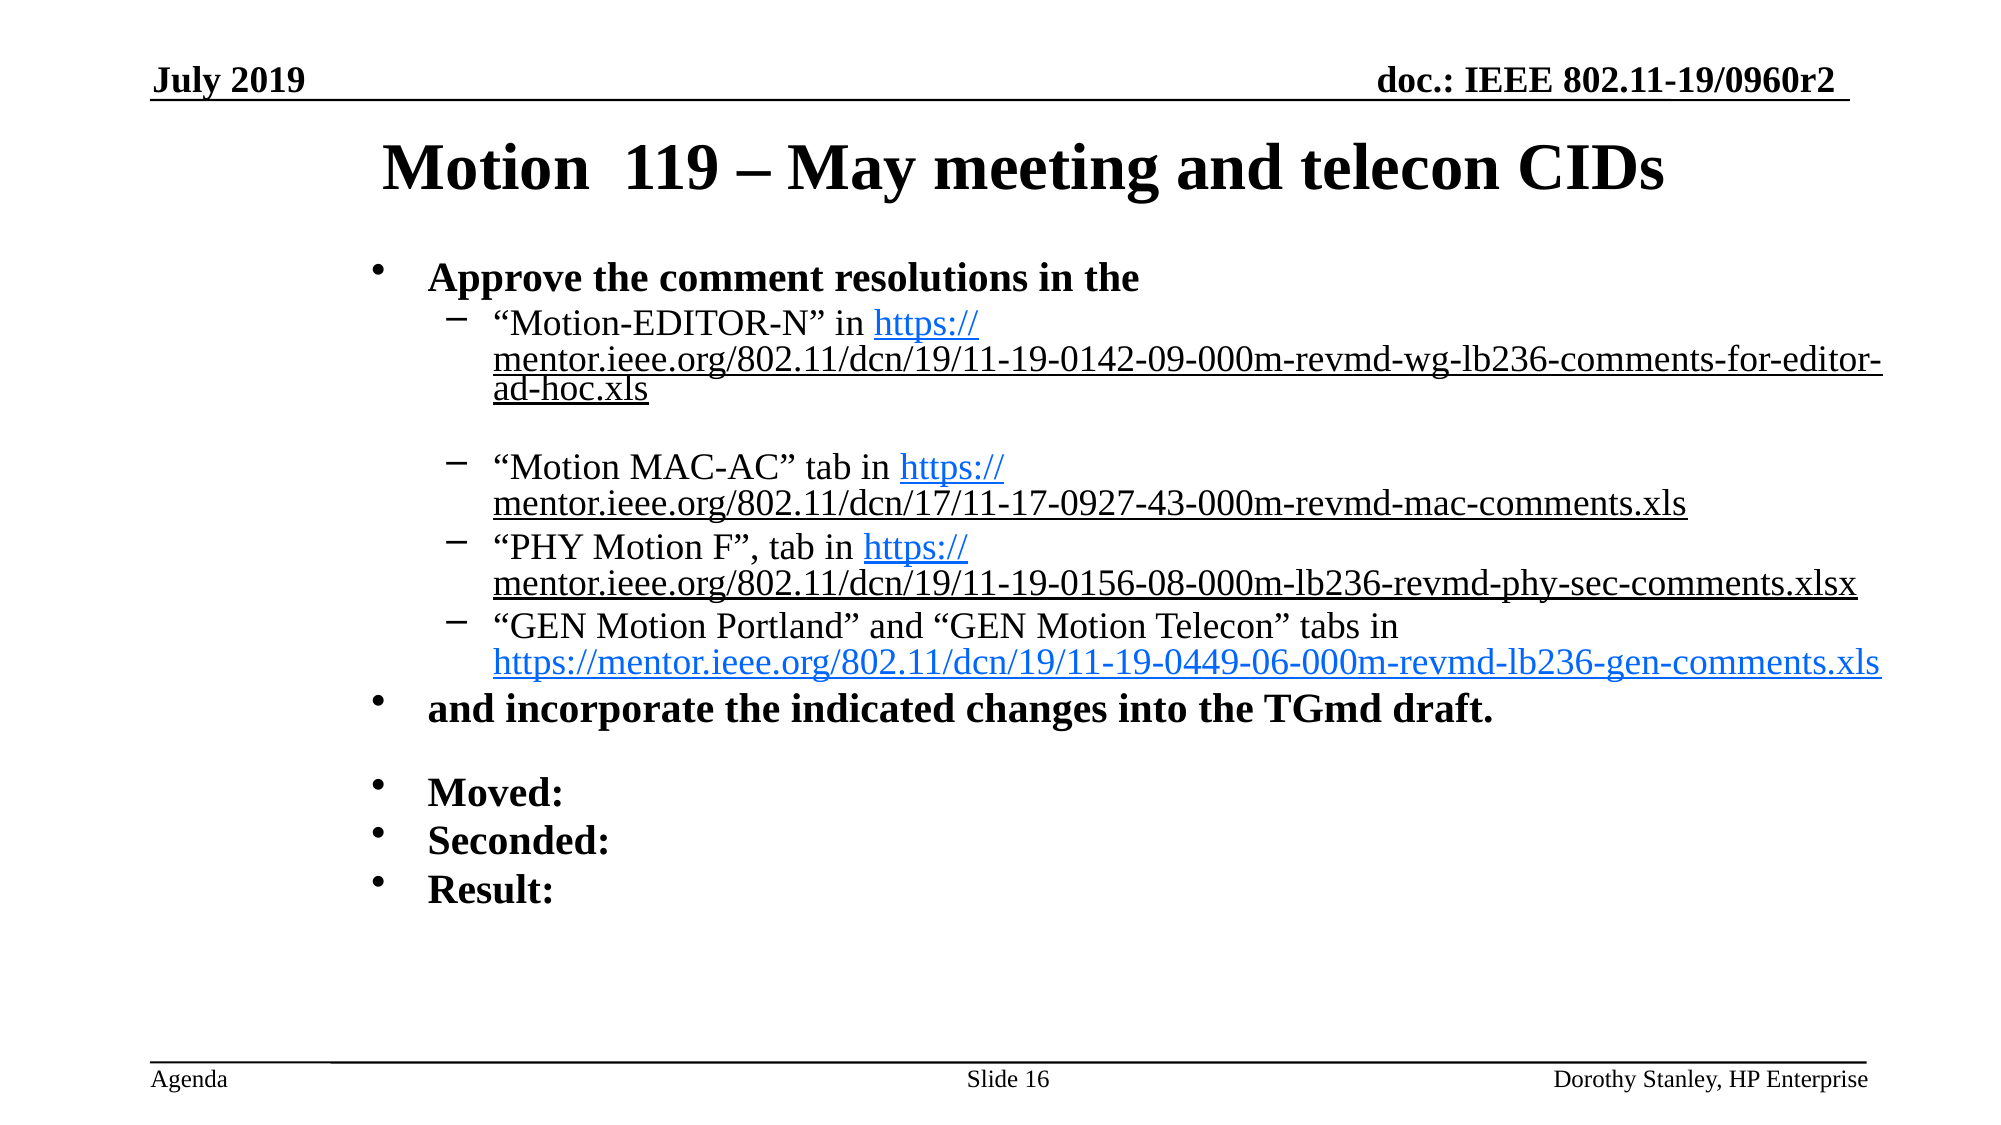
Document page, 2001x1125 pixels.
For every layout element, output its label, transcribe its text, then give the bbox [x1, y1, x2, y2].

slide_number Slide 16 [966, 1062, 1051, 1093]
list Approve the comment resolutions in the “Motion-EDITOR-N” in https://mentor.ieee.org/802.11/dcn/19/11-19-0142-09-000m-revmd-wg-lb236-comments-for-editor-ad-hoc.xls “Motion MAC-AC” tab in https://mentor.ieee.org/802.11/dcn/17/11-17-0927-43-000m-revmd-mac-comments.xls “PHY Motion F”, tab in https://mentor.ieee.org/802.11/dcn/19/11-19-0156-08-000m-lb236-revmd-phy-sec-comments.xlsx “GEN Motion Portland” and “GEN Motion Telecon” tabs in https://mentor.ieee.org/802.11/dcn/19/11-19-0449-06-000m-revmd-lb236-gen-comments.xls and incorporate the indicated changes into the TGmd draft. Moved: Seconded: Result: [356, 251, 1911, 1002]
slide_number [152, 54, 567, 100]
title Motion 119 – May meeting and telecon CIDs [200, 75, 1850, 250]
footer Dorothy Stanley, HP Enterprise [1549, 1062, 1869, 1093]
